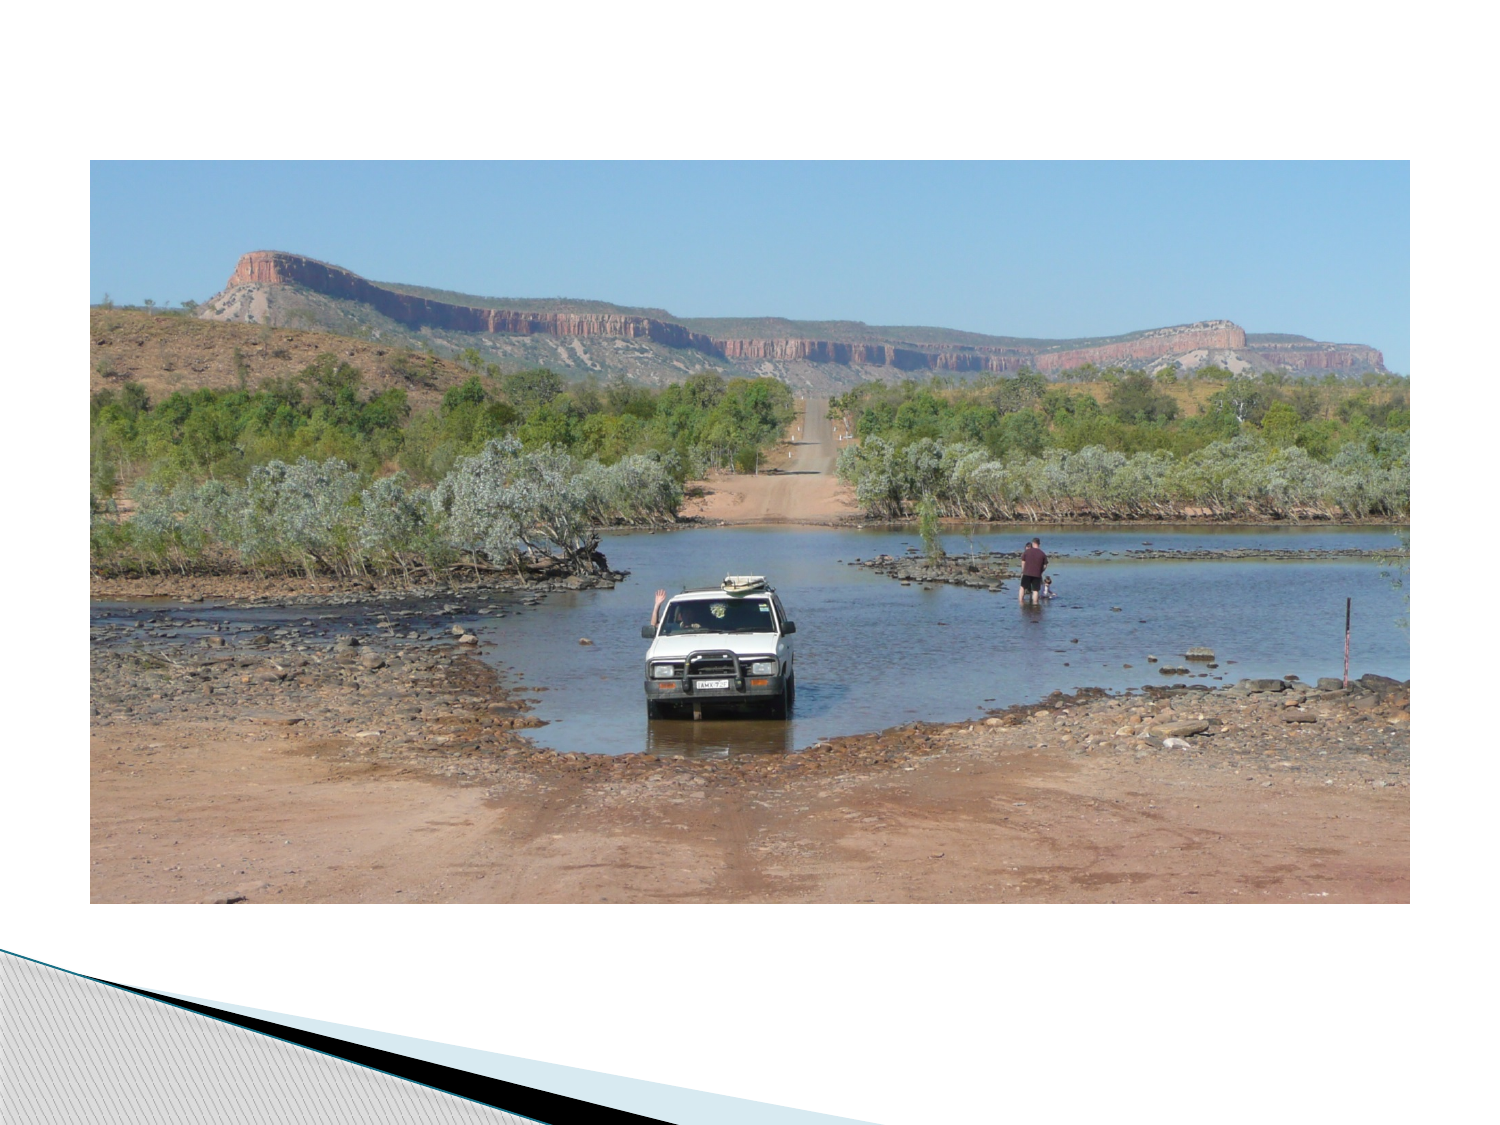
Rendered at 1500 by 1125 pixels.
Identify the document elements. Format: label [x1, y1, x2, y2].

list [89, 160, 1411, 904]
